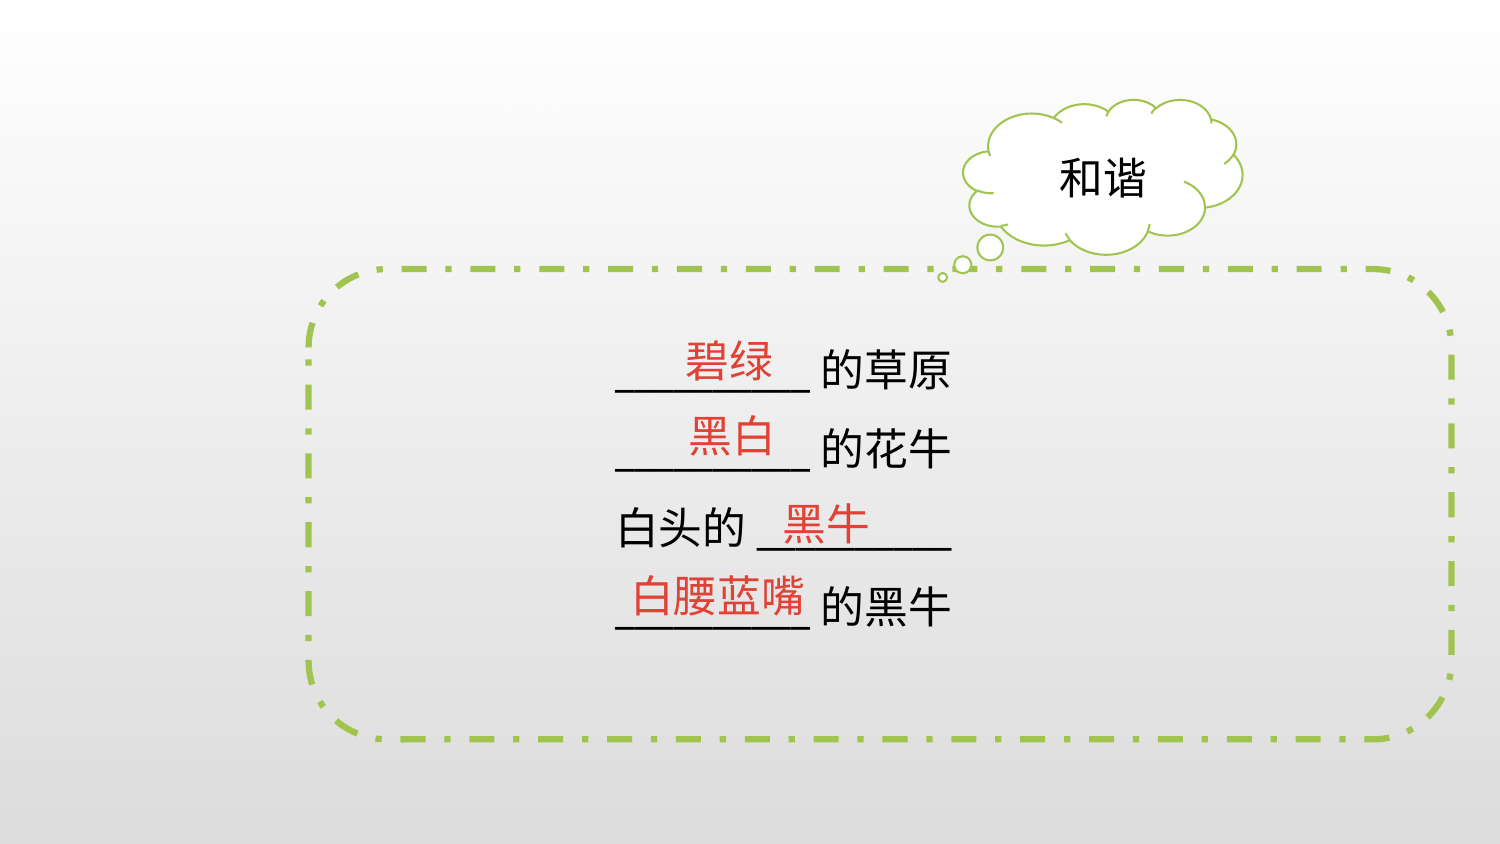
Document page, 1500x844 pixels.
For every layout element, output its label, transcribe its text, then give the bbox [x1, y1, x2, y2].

text_box [953, 255, 973, 275]
text_box 碧绿 [674, 328, 785, 393]
text_box 黑牛 [771, 491, 882, 556]
text_box 黑白 [677, 402, 788, 467]
text_box [976, 233, 1005, 262]
text_box [961, 98, 1244, 256]
text_box [937, 272, 949, 283]
text_box 白腰蓝嘴 [618, 563, 817, 627]
text_box 和谐 [1048, 144, 1202, 209]
text_box [307, 268, 1453, 741]
